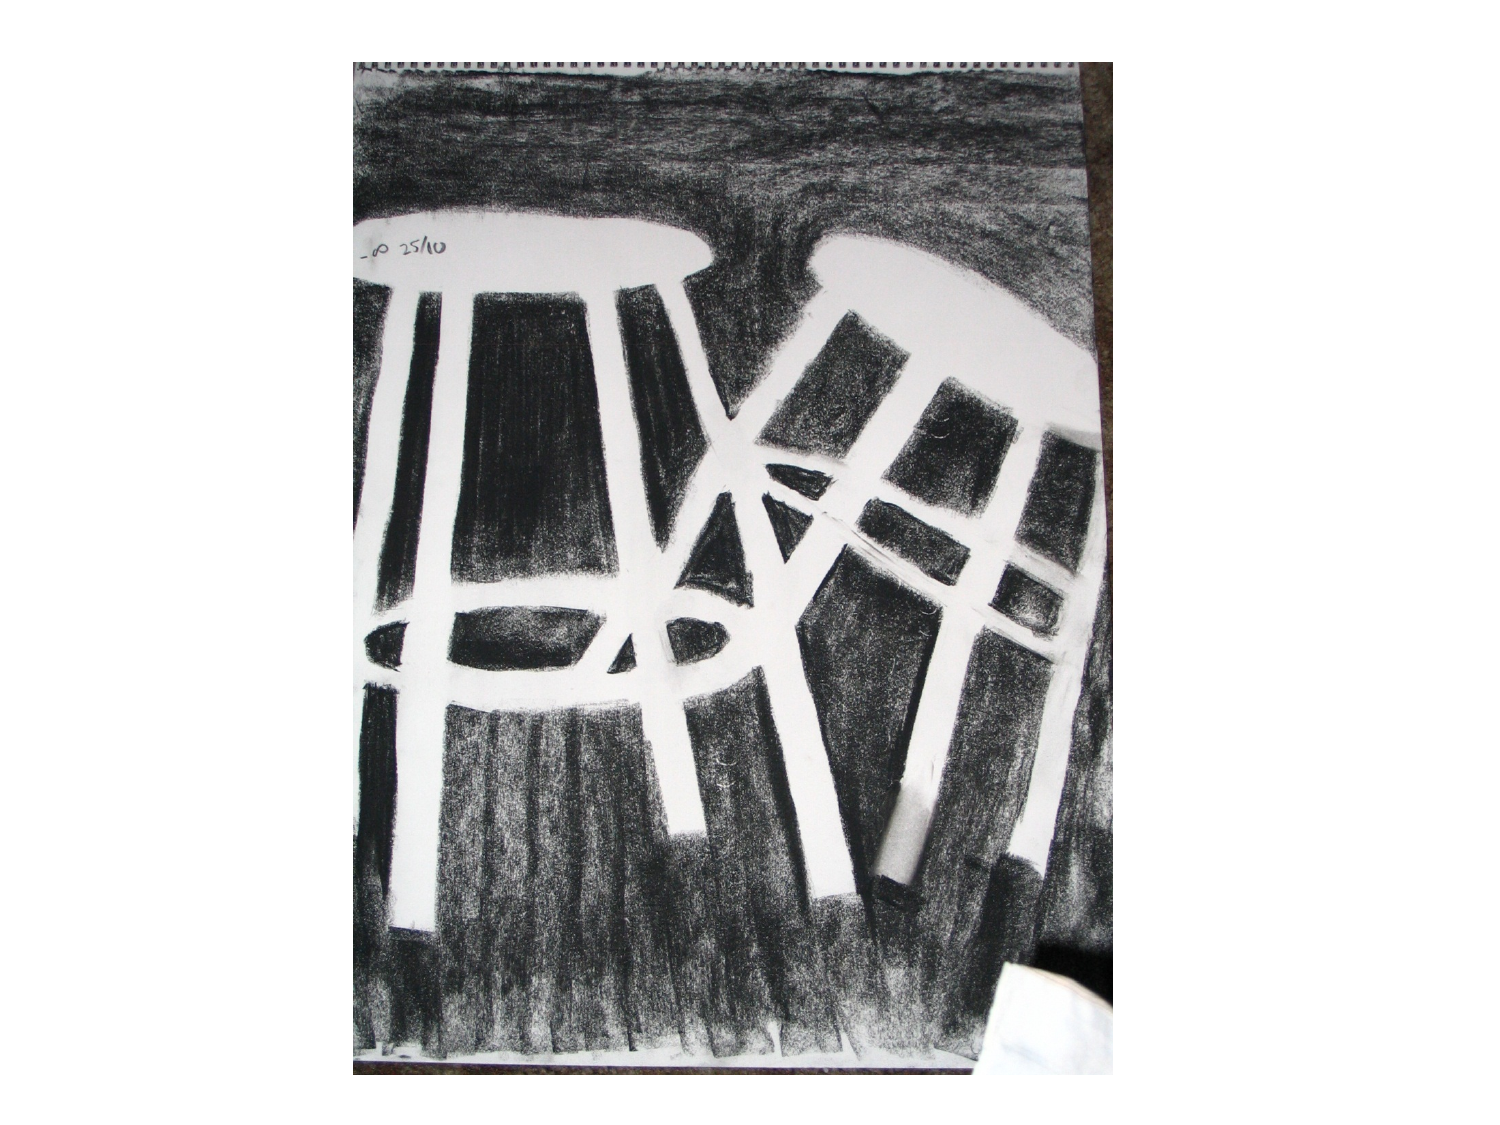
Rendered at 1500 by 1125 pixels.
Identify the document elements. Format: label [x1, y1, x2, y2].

picture [352, 62, 1113, 1076]
